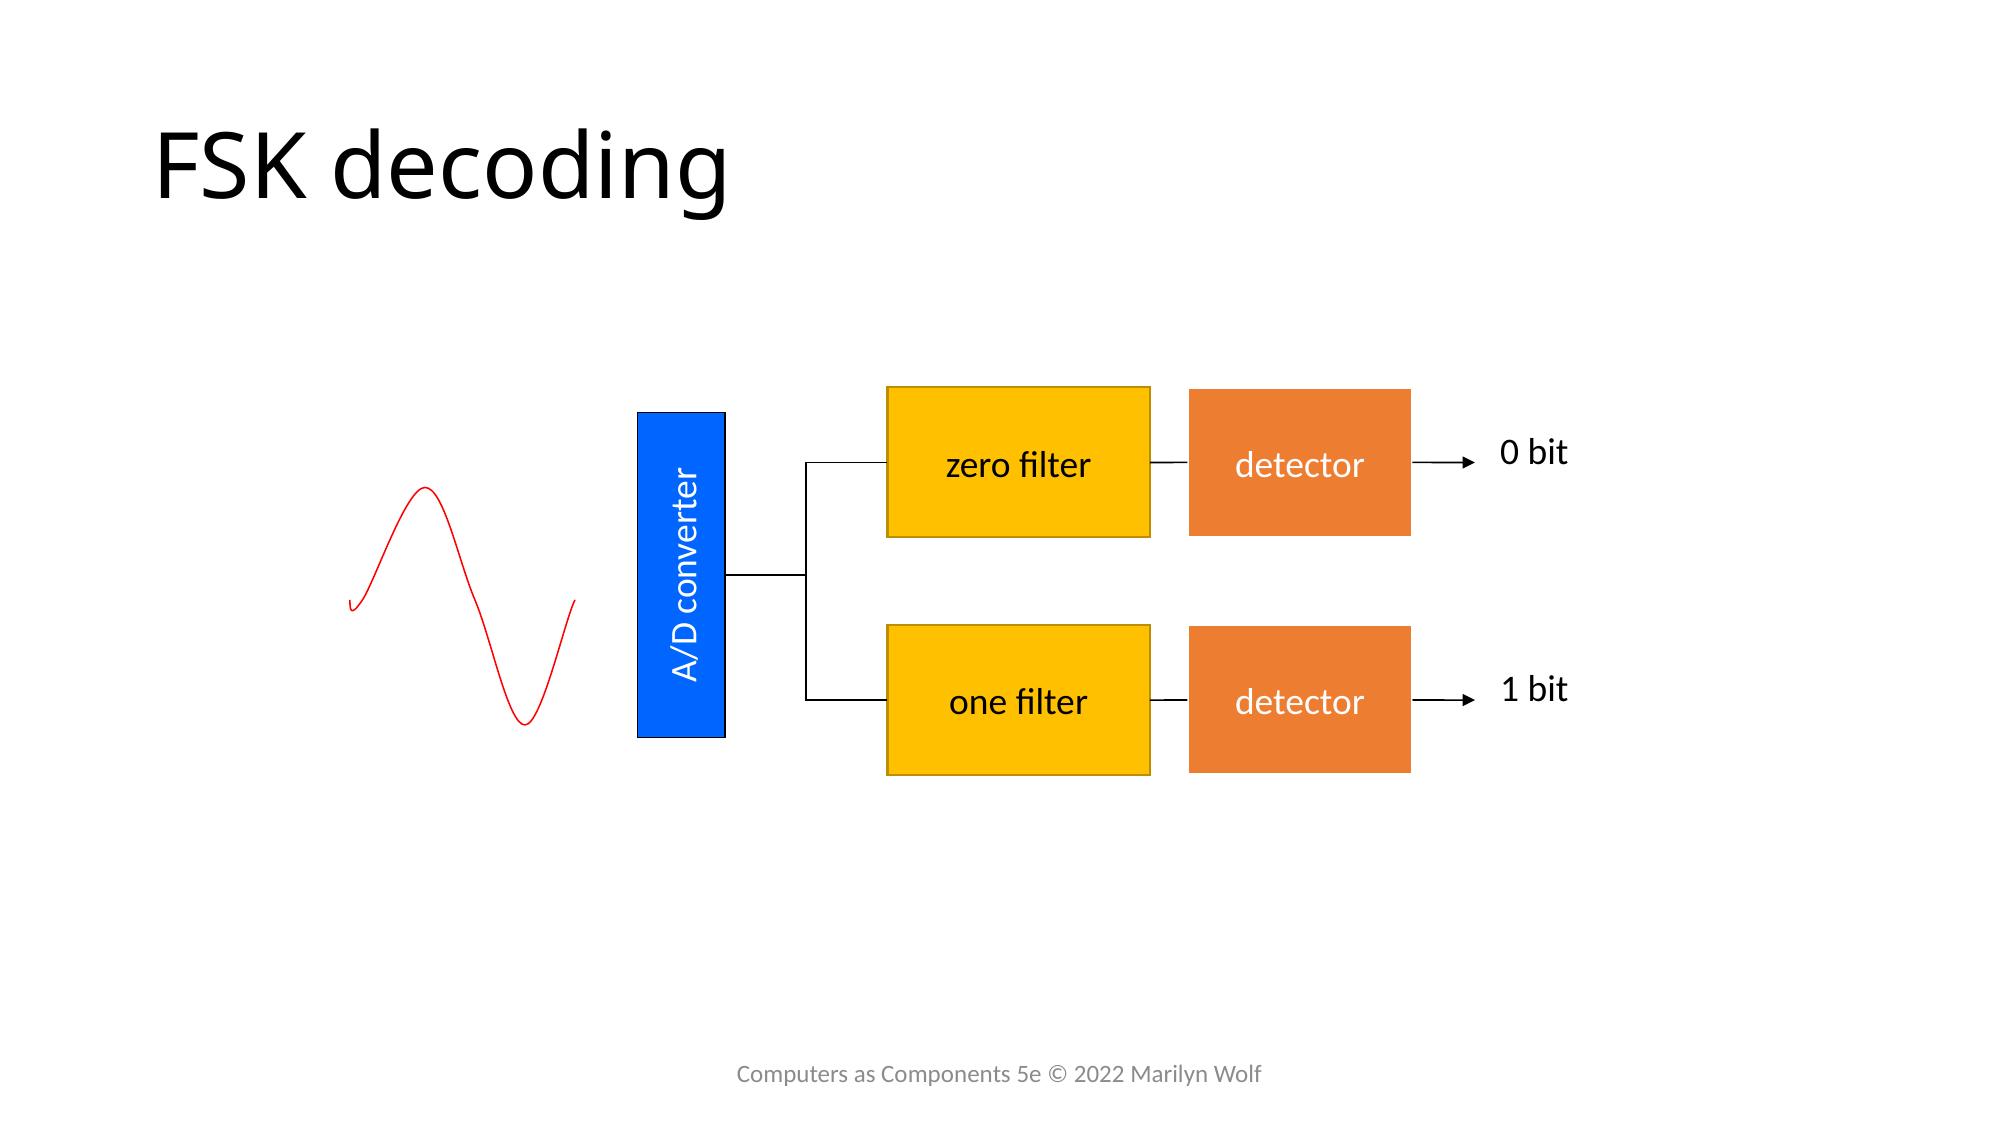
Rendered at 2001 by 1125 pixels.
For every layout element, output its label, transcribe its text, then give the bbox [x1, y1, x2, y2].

text_box detector [1186, 623, 1414, 776]
text_box [1412, 456, 1475, 469]
text_box A/D converter [637, 412, 725, 738]
text_box [1412, 693, 1475, 707]
text_box detector [1186, 386, 1414, 539]
title FSK decoding [137, 59, 1863, 278]
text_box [724, 462, 888, 574]
text_box one filter [886, 624, 1151, 776]
footer Computers as Components 5e © 2022 Marilyn Wolf [662, 1042, 1338, 1103]
text_box [349, 487, 575, 725]
text_box 0 bit [1485, 419, 1584, 479]
text_box 1 bit [1485, 656, 1584, 717]
text_box zero filter [886, 386, 1151, 538]
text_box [724, 574, 888, 700]
